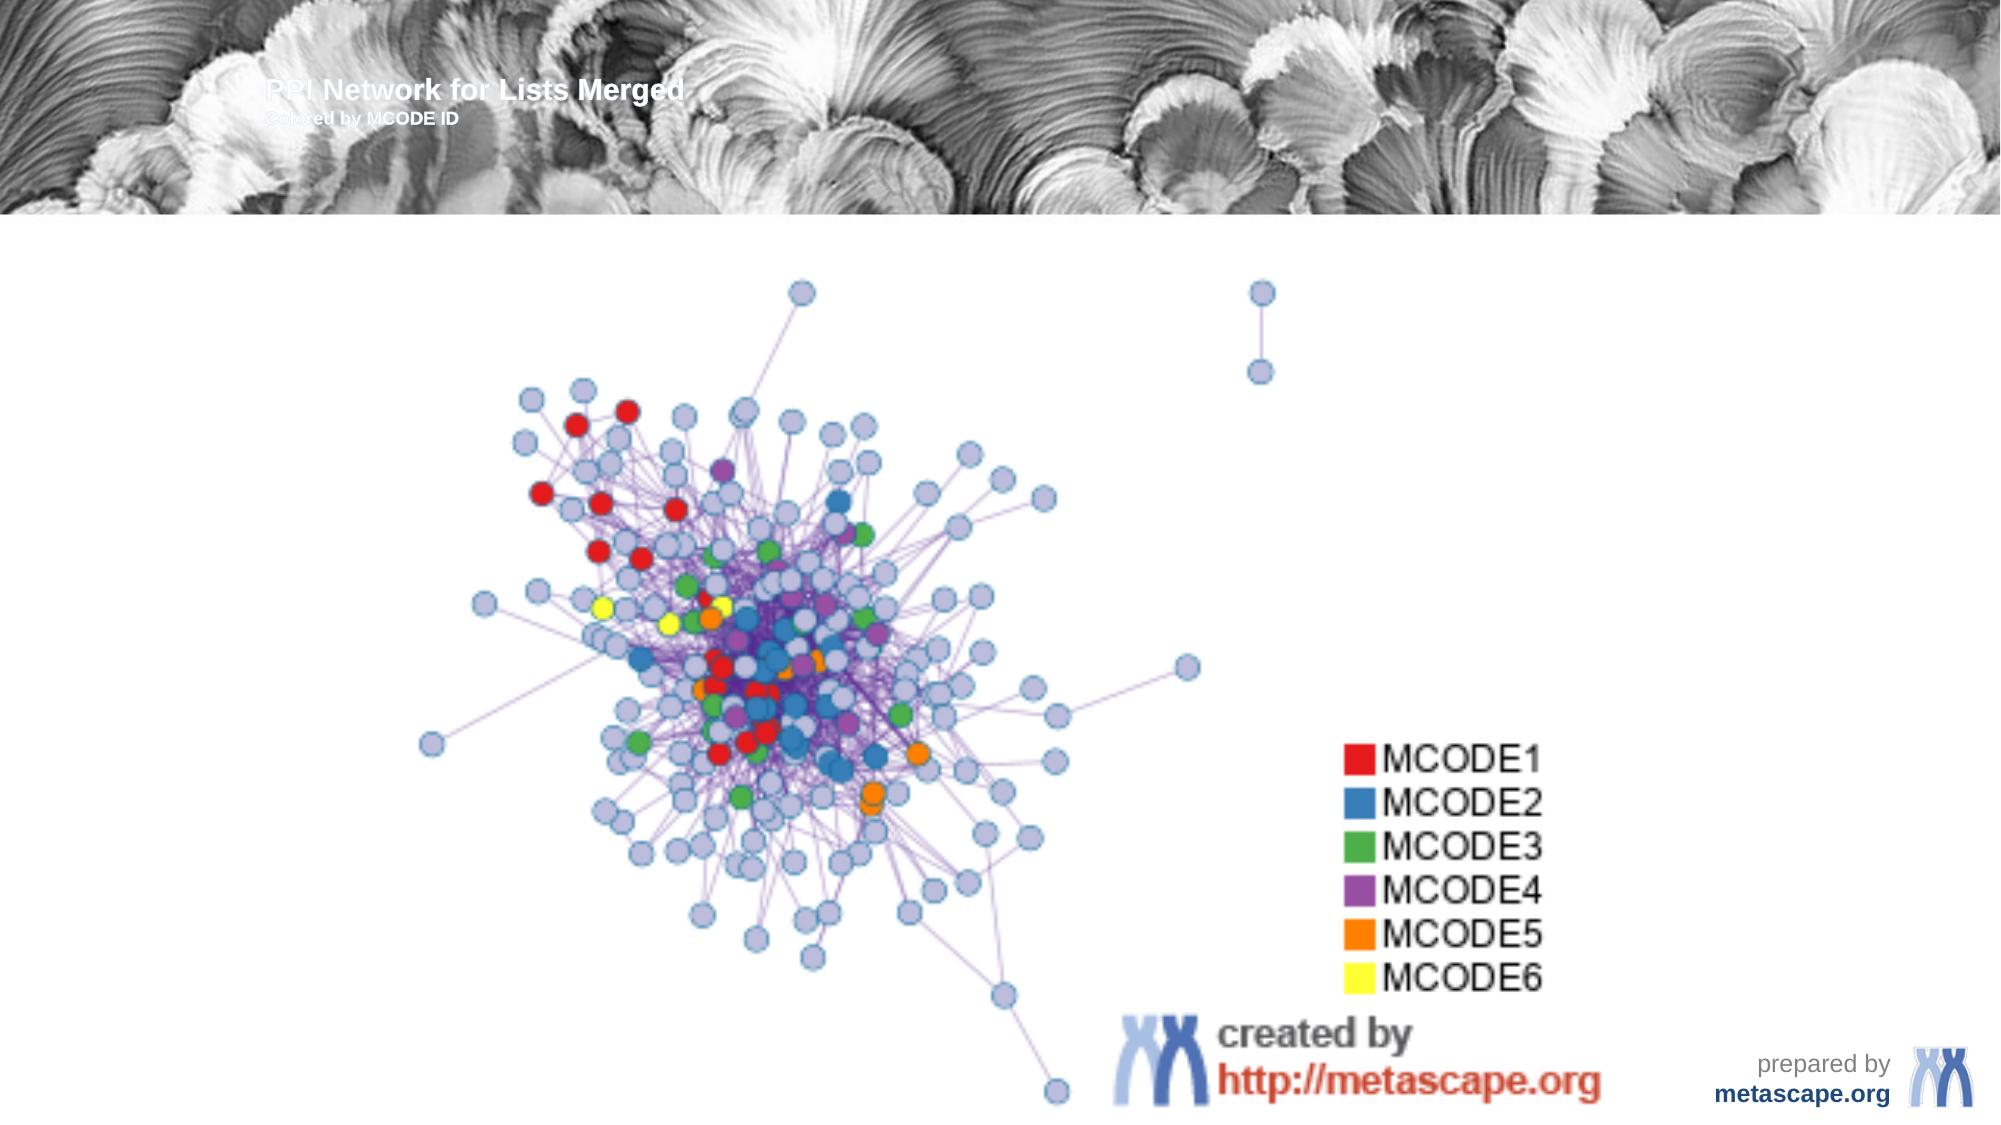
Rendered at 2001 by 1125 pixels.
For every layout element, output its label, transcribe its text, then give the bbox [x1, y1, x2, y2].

picture [0, 0, 2001, 1125]
title PPI Network for Lists Merged Colored by MCODE ID [249, 61, 1600, 137]
